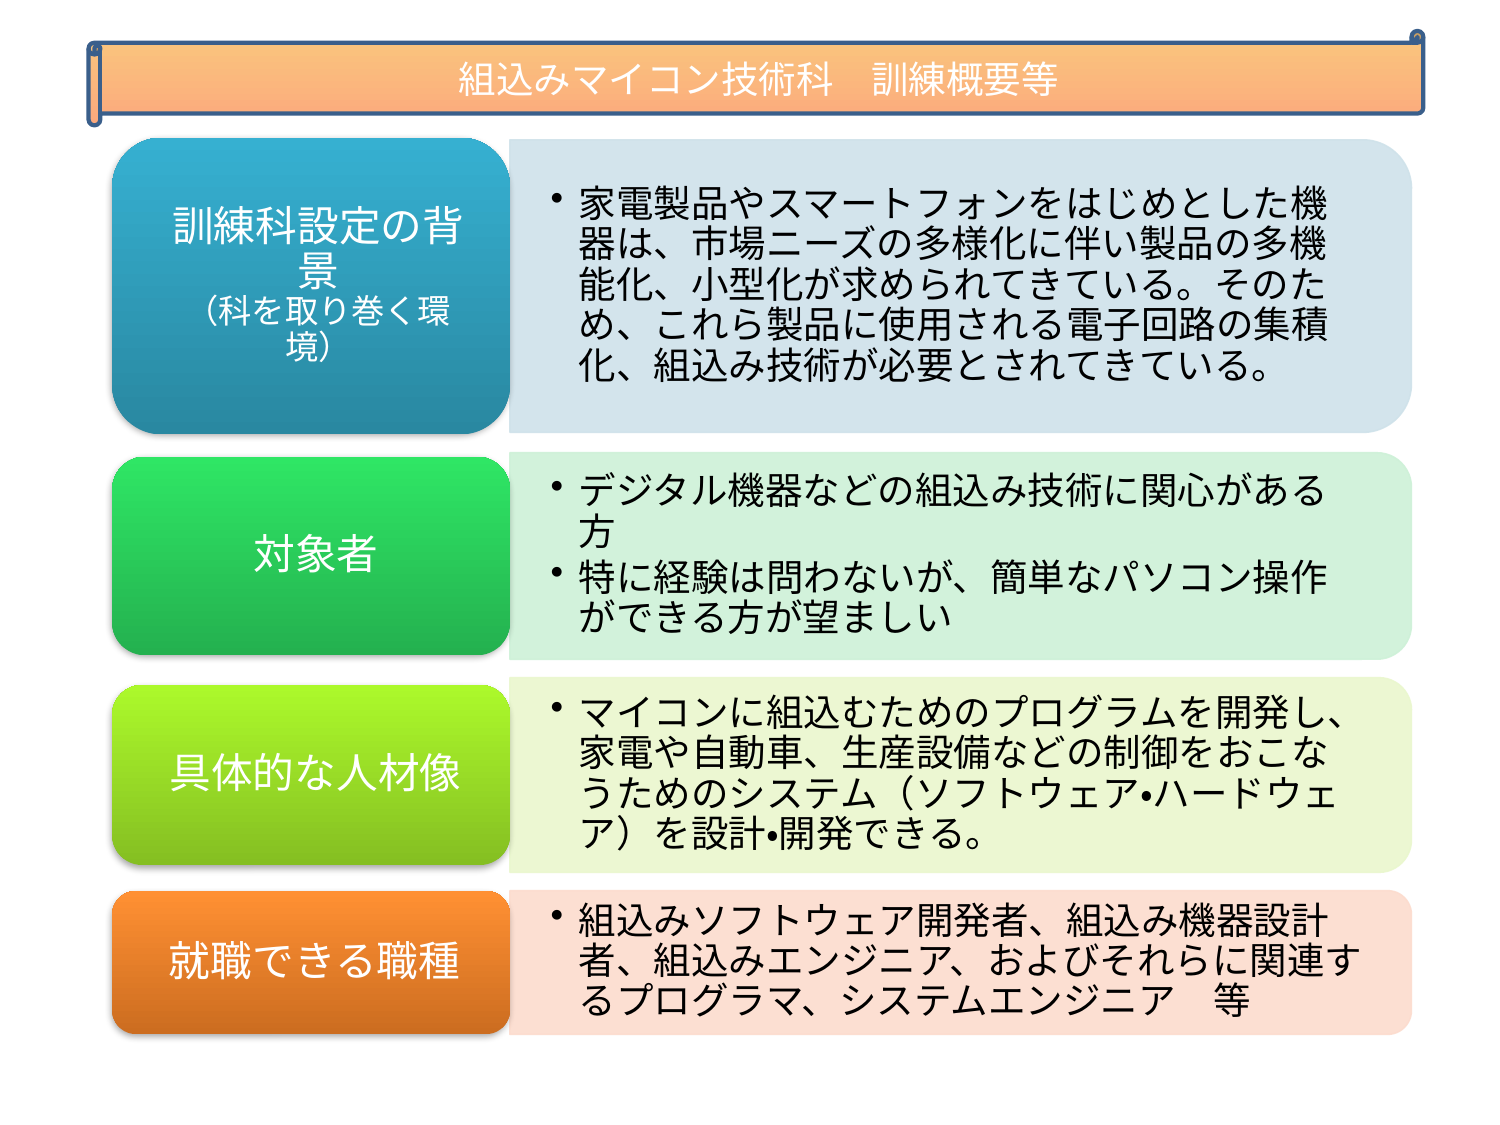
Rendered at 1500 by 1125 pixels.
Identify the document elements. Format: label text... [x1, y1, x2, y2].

text_box 組込みマイコン技術科 訓練概要等 [86, 28, 1426, 128]
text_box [100, 136, 1424, 1036]
